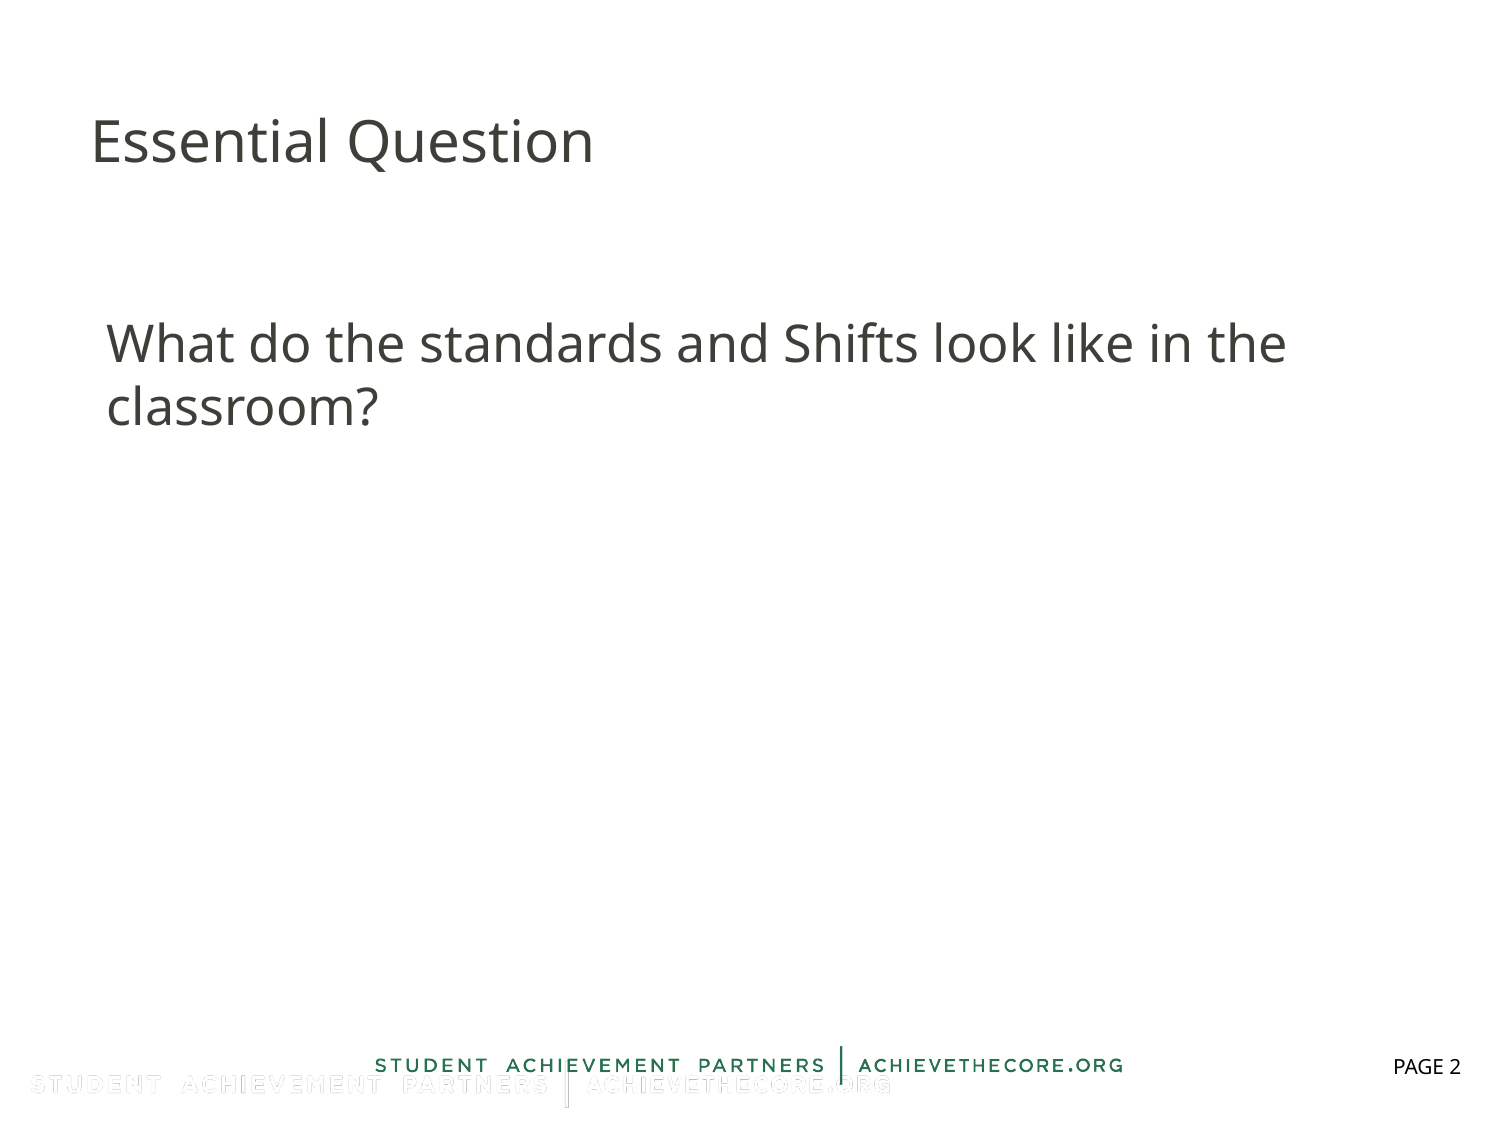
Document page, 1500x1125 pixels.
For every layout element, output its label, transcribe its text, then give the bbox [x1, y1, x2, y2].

picture [375, 1046, 1122, 1085]
list What do the standards and Shifts look like in the classroom? [91, 302, 1442, 730]
title Essential Question [75, 45, 1425, 233]
